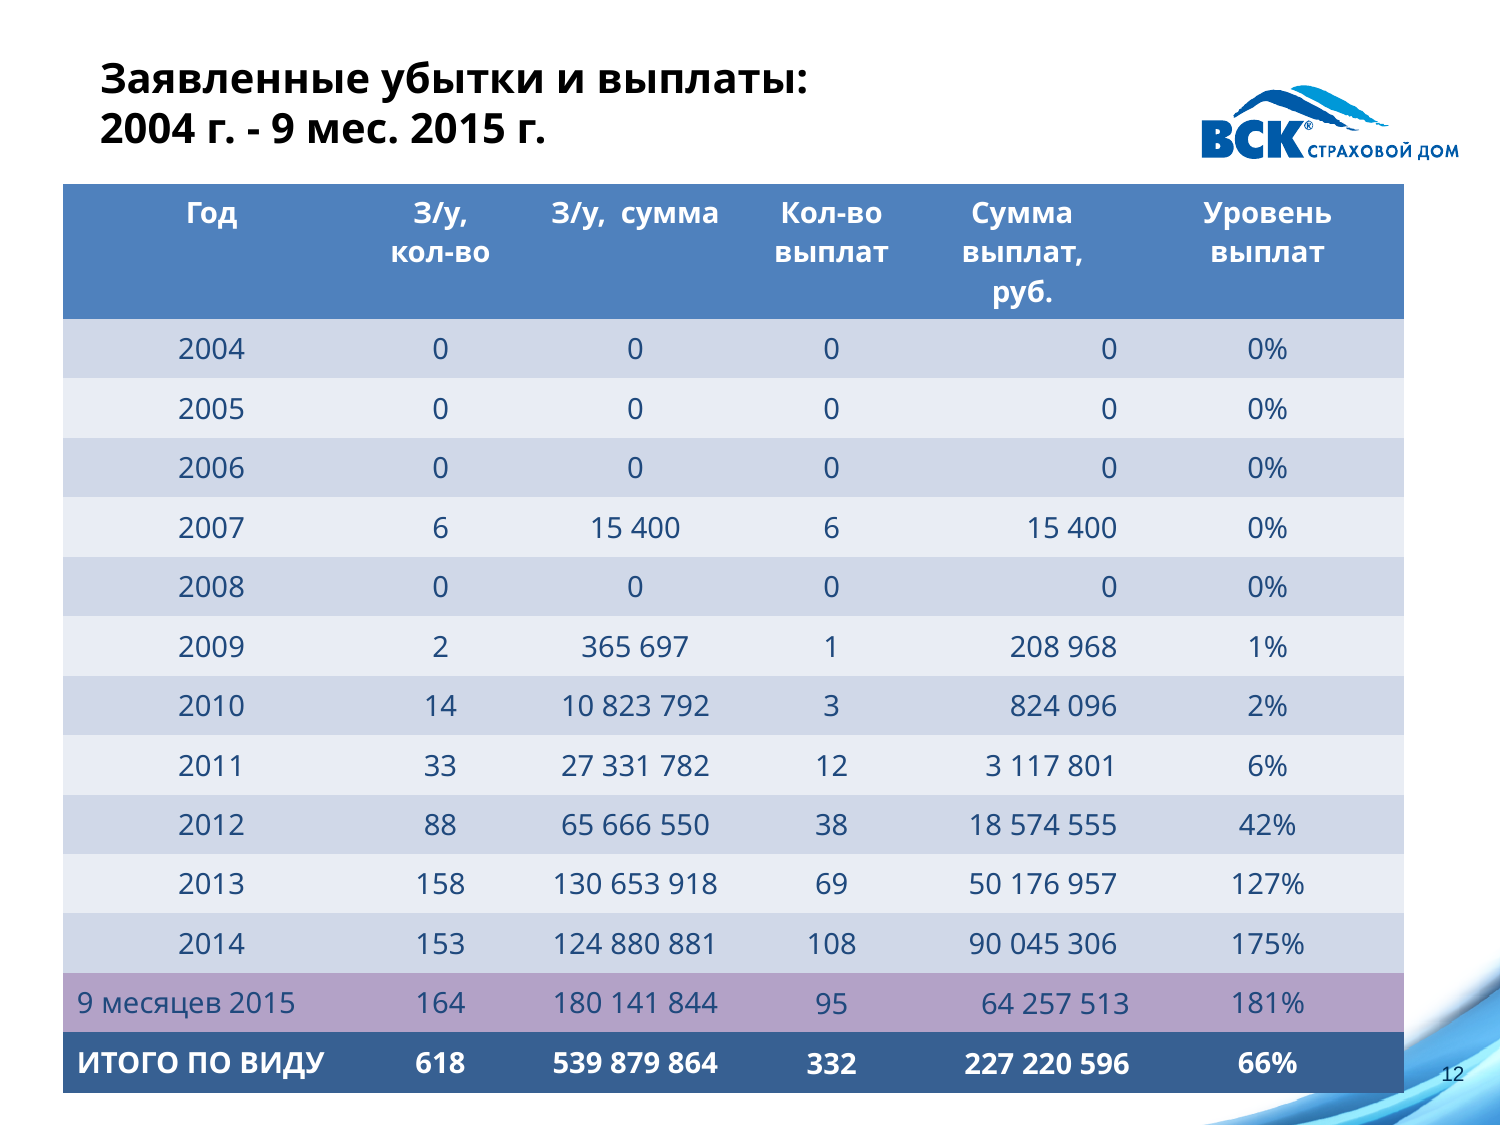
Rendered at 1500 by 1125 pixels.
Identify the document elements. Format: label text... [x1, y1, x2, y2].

table_cell 0% [1131, 497, 1404, 557]
table_cell ИТОГО ПО ВИДУ [63, 1032, 360, 1093]
table_cell 6 [360, 497, 521, 557]
table_cell 6% [1131, 735, 1404, 795]
table_header Кол-во выплат [750, 184, 913, 319]
table_cell 180 141 844 [521, 973, 750, 1032]
table_cell 0% [1131, 319, 1404, 378]
table_cell 15 400 [913, 497, 1131, 557]
table_cell 2% [1131, 676, 1404, 735]
table_cell 0% [1131, 378, 1404, 438]
table_cell 0 [360, 438, 521, 497]
table_cell 158 [360, 854, 521, 913]
table_cell 18 574 555 [913, 795, 1131, 854]
table_cell 164 [360, 973, 521, 1032]
table_cell 2005 [63, 378, 360, 438]
table_cell 27 331 782 [521, 735, 750, 795]
table_cell 2007 [63, 497, 360, 557]
table_cell 64 257 513 [913, 973, 1131, 1032]
table_cell 0 [360, 557, 521, 616]
table_cell 108 [750, 913, 913, 973]
table_cell 0 [913, 319, 1131, 378]
table_cell 0 [913, 438, 1131, 497]
table_cell 153 [360, 913, 521, 973]
table_cell 2010 [63, 676, 360, 735]
table_cell 0 [360, 378, 521, 438]
table_cell 824 096 [913, 676, 1131, 735]
table_cell 539 879 864 [521, 1032, 750, 1093]
title Заявленные убытки и выплаты: 2004 г. - 9 мес. 2015 г. [84, 30, 1207, 173]
table_cell 0 [913, 378, 1131, 438]
table_cell 10 823 792 [521, 676, 750, 735]
table_cell 69 [750, 854, 913, 913]
table_cell 2014 [63, 913, 360, 973]
table_cell 3 [750, 676, 913, 735]
table_cell 2009 [63, 616, 360, 676]
table_cell 14 [360, 676, 521, 735]
table_header Уровень выплат [1131, 184, 1404, 319]
table_cell 0 [521, 557, 750, 616]
table_cell 66% [1131, 1032, 1404, 1093]
table_cell 6 [750, 497, 913, 557]
table_cell 95 [750, 973, 913, 1032]
table_cell 175% [1131, 913, 1404, 973]
table_cell 1% [1131, 616, 1404, 676]
table_cell 181% [1131, 973, 1404, 1032]
table_cell 0% [1131, 438, 1404, 497]
table_cell 208 968 [913, 616, 1131, 676]
table_cell 2004 [63, 319, 360, 378]
slide_number 12 [1415, 1042, 1480, 1103]
table_cell 0 [750, 319, 913, 378]
table_header З/у, кол-во [360, 184, 521, 319]
table_cell 0 [521, 319, 750, 378]
table_cell 365 697 [521, 616, 750, 676]
table_cell 50 176 957 [913, 854, 1131, 913]
table_cell 0 [750, 438, 913, 497]
table_header Год [63, 184, 360, 319]
table_cell 42% [1131, 795, 1404, 854]
table_cell 2013 [63, 854, 360, 913]
table_cell 0 [750, 557, 913, 616]
table_cell 2006 [63, 438, 360, 497]
table_cell 2011 [63, 735, 360, 795]
table_cell 65 666 550 [521, 795, 750, 854]
table_cell 332 [750, 1032, 913, 1093]
table_cell 127% [1131, 854, 1404, 913]
table_cell 227 220 596 [913, 1032, 1131, 1093]
table_cell 0 [521, 378, 750, 438]
table_header Сумма выплат, руб. [913, 184, 1131, 319]
table_cell 15 400 [521, 497, 750, 557]
table_cell 2008 [63, 557, 360, 616]
table_cell 0 [521, 438, 750, 497]
table_cell 1 [750, 616, 913, 676]
table_cell 618 [360, 1032, 521, 1093]
table_cell 88 [360, 795, 521, 854]
table_cell 0 [750, 378, 913, 438]
table_cell 33 [360, 735, 521, 795]
table_cell 124 880 881 [521, 913, 750, 973]
table_cell 130 653 918 [521, 854, 750, 913]
table_cell 12 [750, 735, 913, 795]
table_cell 2 [360, 616, 521, 676]
table_cell 0% [1131, 557, 1404, 616]
table_cell 0 [360, 319, 521, 378]
table_cell 38 [750, 795, 913, 854]
table_cell 3 117 801 [913, 735, 1131, 795]
table_cell 9 месяцев 2015 [63, 973, 360, 1032]
table_cell 2012 [63, 795, 360, 854]
picture [1197, 945, 1500, 1125]
table_cell 0 [913, 557, 1131, 616]
table_header З/у, сумма [521, 184, 750, 319]
table_cell 90 045 306 [913, 913, 1131, 973]
